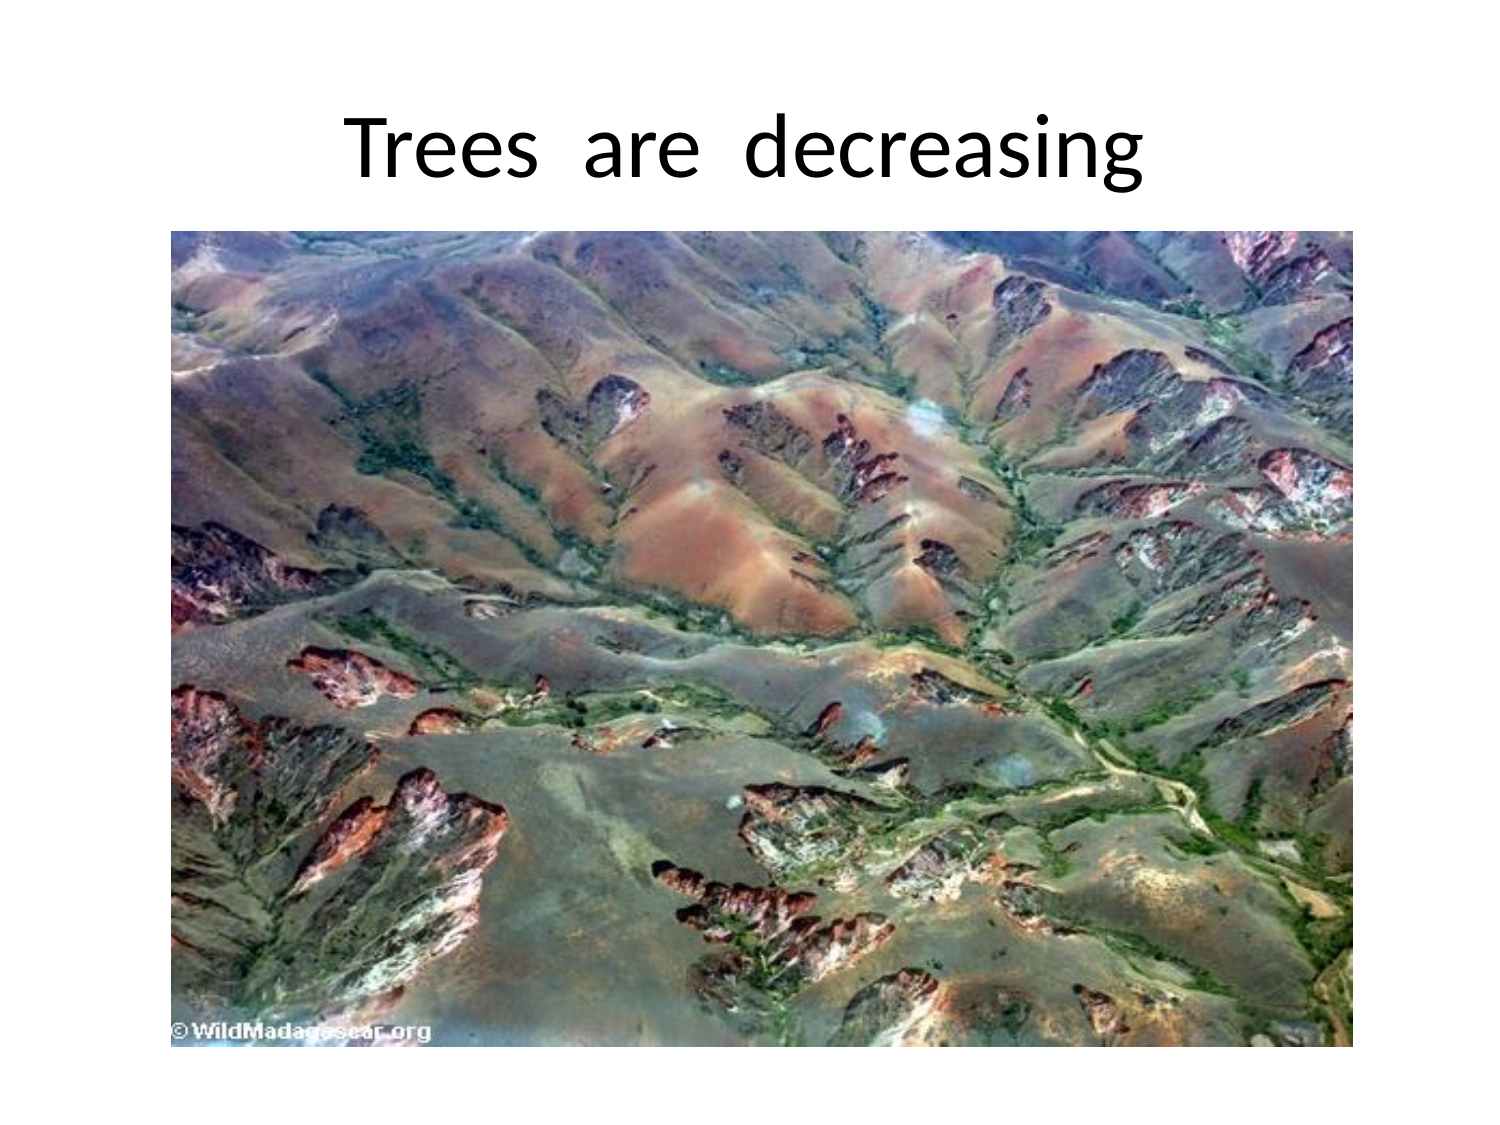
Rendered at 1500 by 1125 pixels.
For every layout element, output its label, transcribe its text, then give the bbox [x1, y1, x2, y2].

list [170, 231, 1353, 1047]
title Trees are decreasing [70, 46, 1421, 235]
